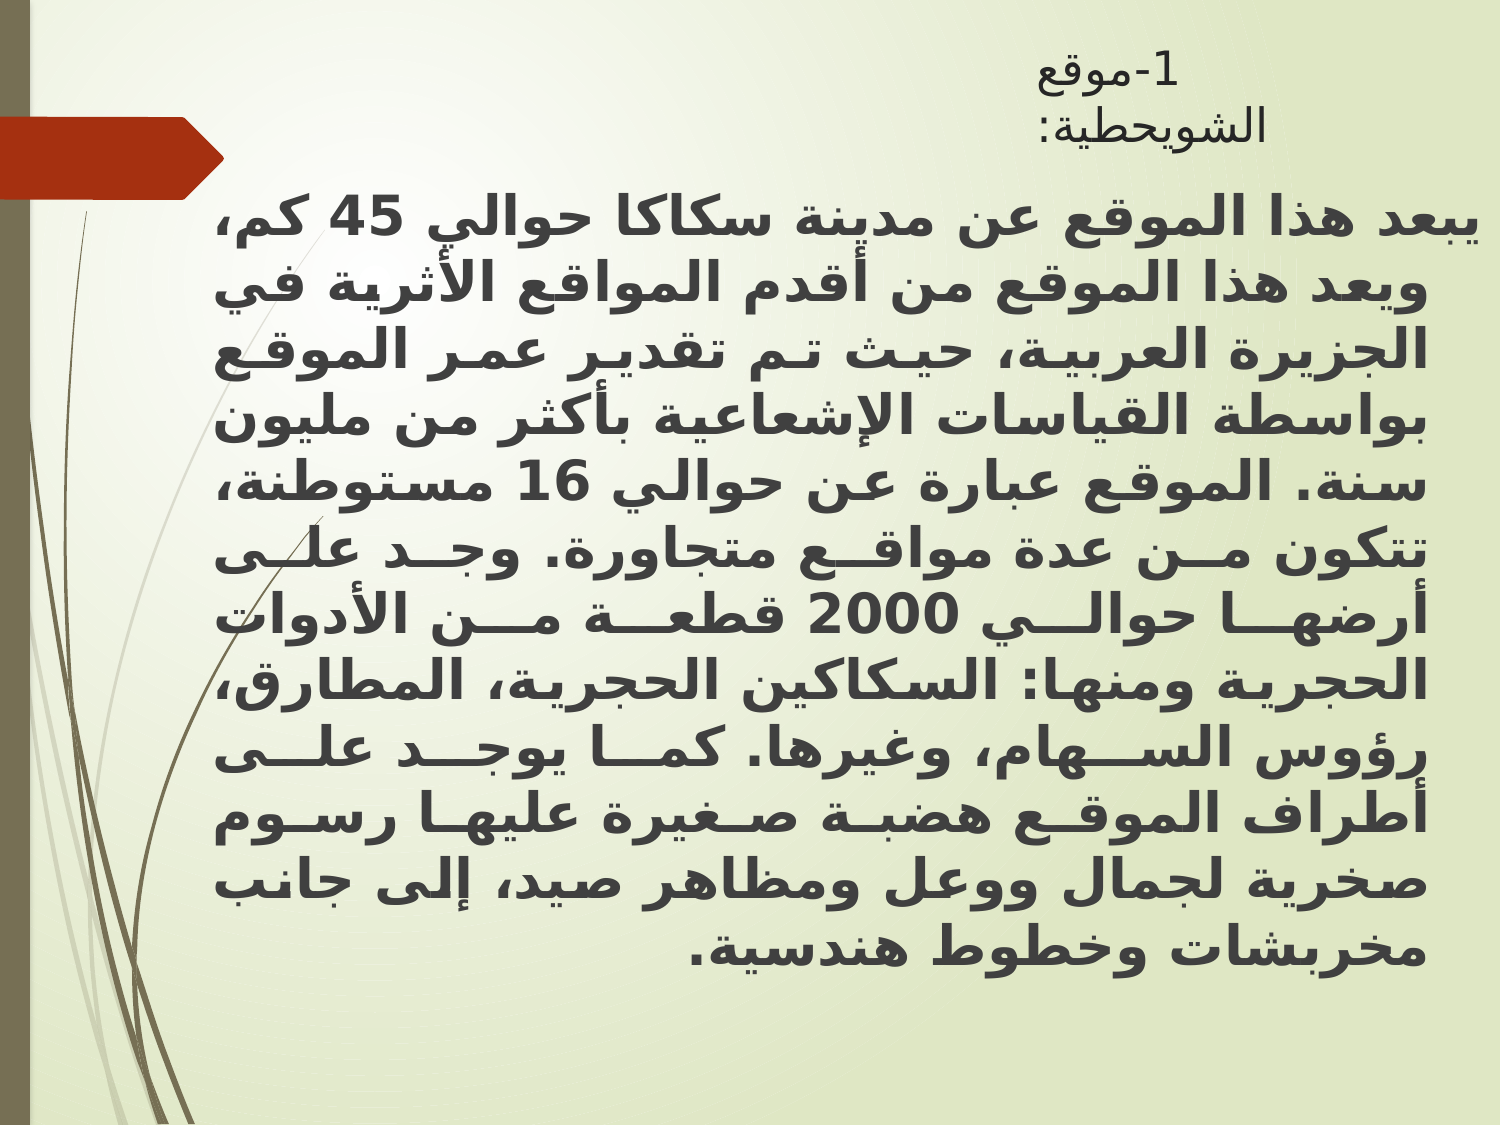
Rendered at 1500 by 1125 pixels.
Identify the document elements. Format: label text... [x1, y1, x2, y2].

list يبعد هذا الموقع عن مدينة سكاكا حوالي 45 كم، ويعد هذا الموقع من أقدم المواقع الأثرية في الجزيرة العربية، حيث تم تقدير عمر الموقع بواسطة القياسات الإشعاعية بأكثر من مليون سنة. الموقع عبارة عن حوالي 16 مستوطنة، تتكون من عدة مواقع متجاورة. وجد على أرضها حوالي 2000 قطعة من الأدوات الحجرية ومنها: السكاكين الحجرية، المطارق، رؤوس السهام، وغيرها. كما يوجد على أطراف الموقع هضبة صغيرة عليها رسوم صخرية لجمال ووعل ومظاهر صيد، إلى جانب مخربشات وخطوط هندسية. [198, 172, 1500, 1064]
title 1-موقع الشويحطية: [1021, 30, 1425, 161]
